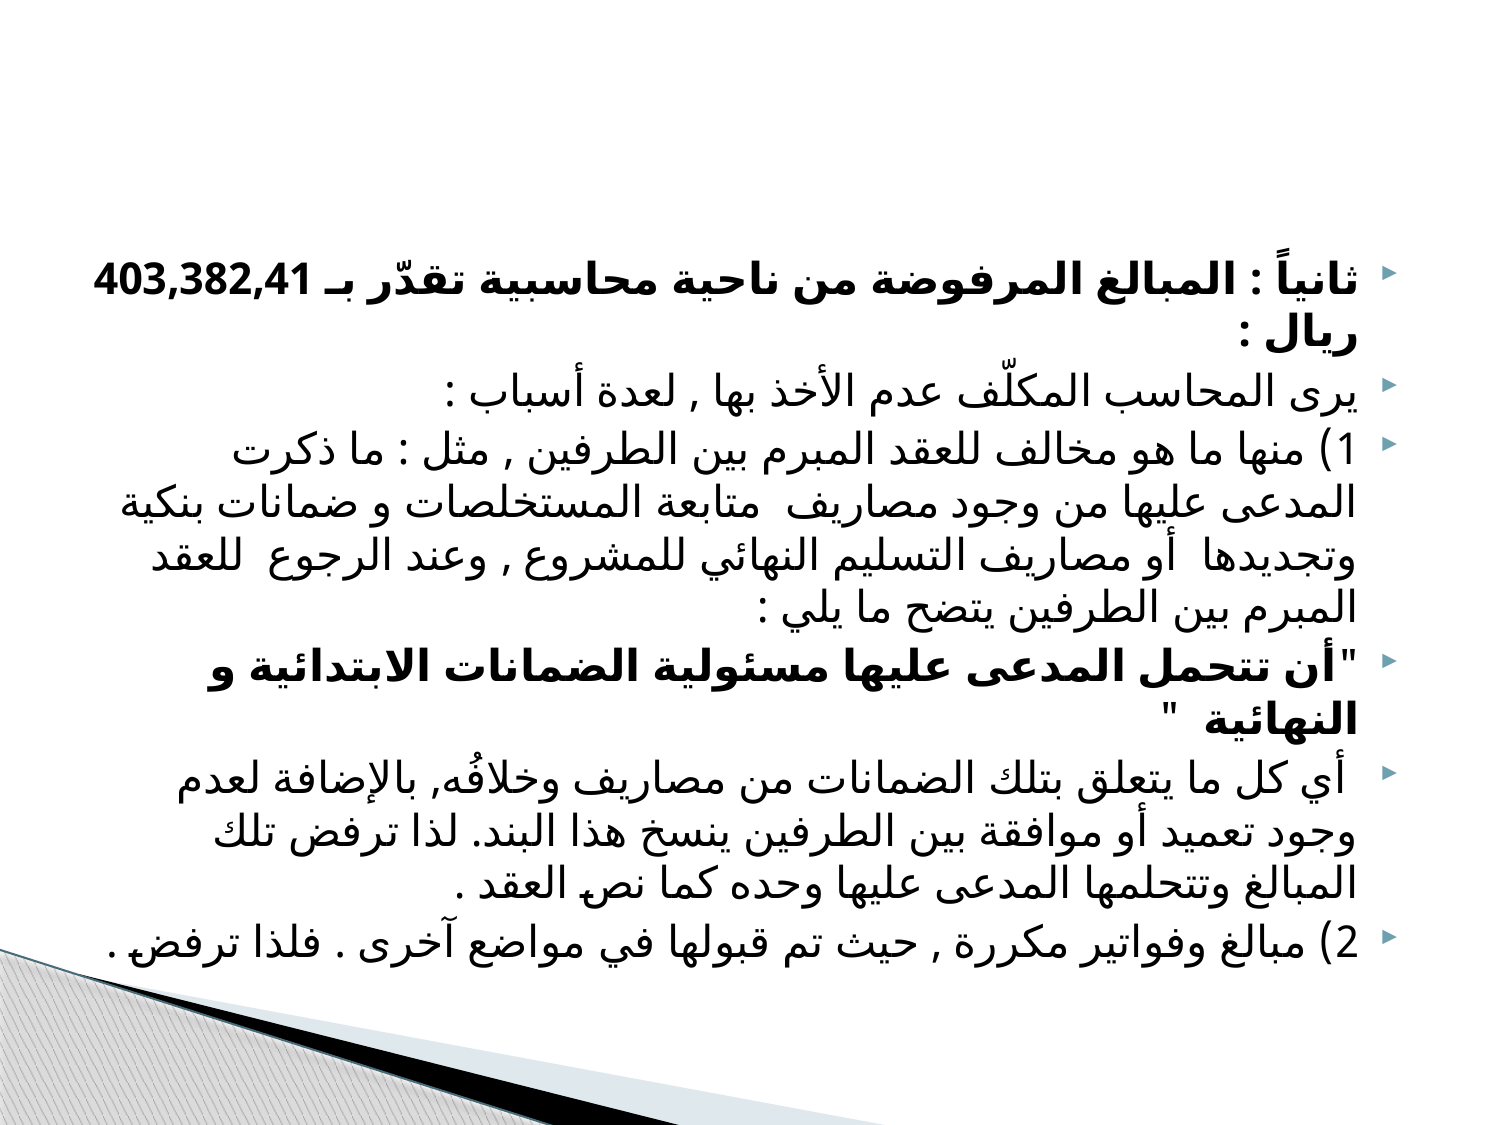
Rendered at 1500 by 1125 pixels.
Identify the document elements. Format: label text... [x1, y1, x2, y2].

list ثانياً : المبالغ المرفوضة من ناحية محاسبية تقدّر بـ 403,382,41 ريال : يرى المحاسب المكلّف عدم الأخذ بها , لعدة أسباب : 1) منها ما هو مخالف للعقد المبرم بين الطرفين , مثل : ما ذكرت المدعى عليها من وجود مصاريف متابعة المستخلصات و ضمانات بنكية وتجديدها أو مصاريف التسليم النهائي للمشروع , وعند الرجوع للعقد المبرم بين الطرفين يتضح ما يلي : "أن تتحمل المدعى عليها مسئولية الضمانات الابتدائية و النهائية " أي كل ما يتعلق بتلك الضمانات من مصاريف وخلافُه, بالإضافة لعدم وجود تعميد أو موافقة بين الطرفين ينسخ هذا البند. لذا ترفض تلك المبالغ وتتحلمها المدعى عليها وحده كما نص العقد . 2) مبالغ وفواتير مكررة , حيث تم قبولها في مواضع آخرى . فلذا ترفض . [75, 243, 1425, 986]
